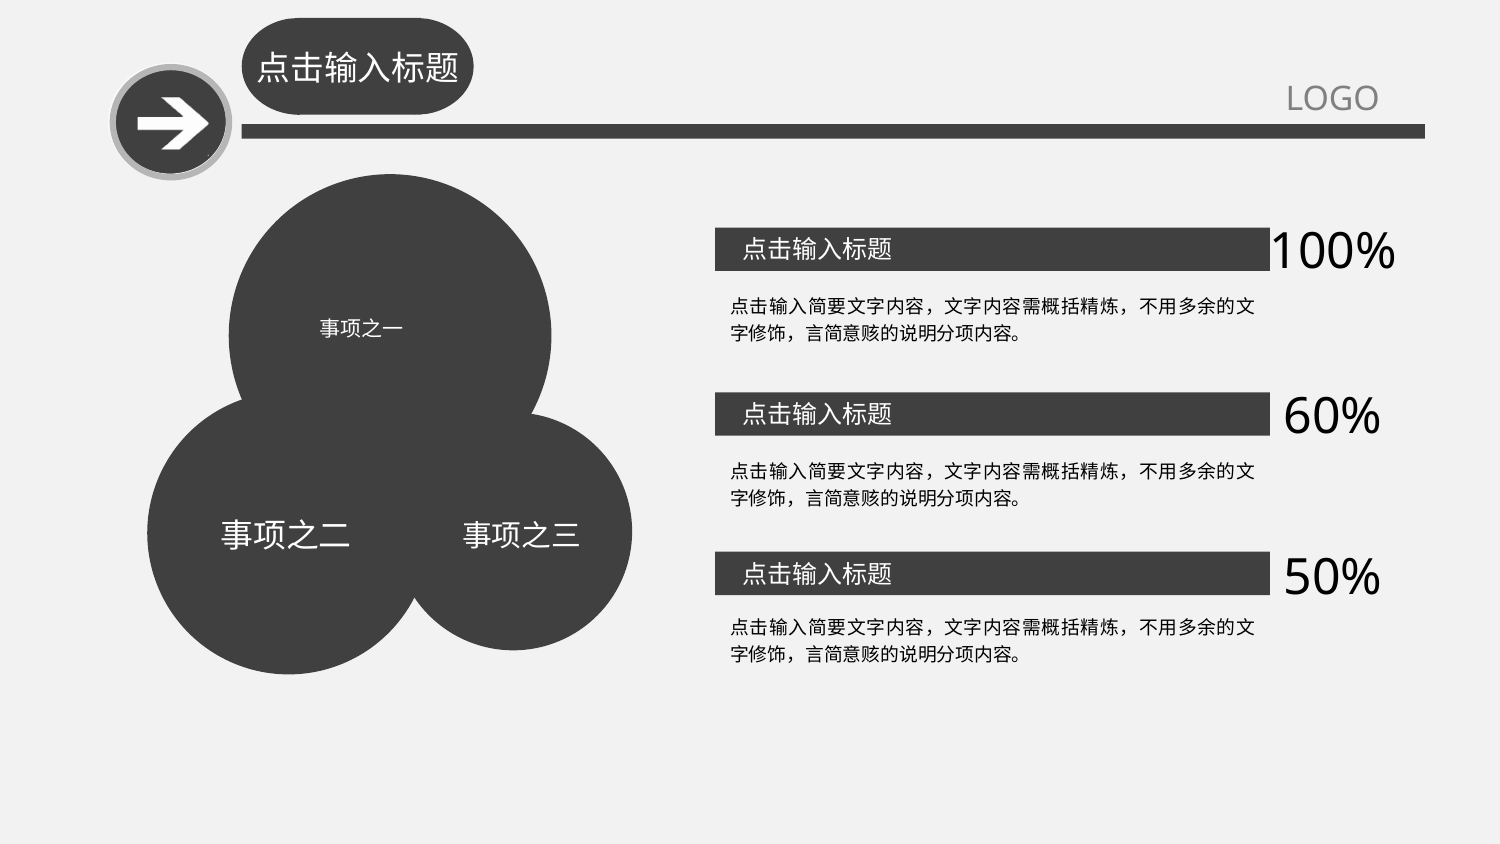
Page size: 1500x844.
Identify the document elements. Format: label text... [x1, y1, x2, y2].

text_box LOGO [1270, 69, 1404, 123]
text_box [228, 174, 552, 412]
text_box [394, 412, 633, 651]
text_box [110, 65, 229, 178]
text_box 点击输入简要文字内容，文字内容需概括精炼，不用多余的文字修饰，言简意赅的说明分项内容。 [715, 603, 1270, 673]
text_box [147, 391, 430, 675]
text_box 100% [1268, 218, 1399, 279]
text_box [715, 226, 1271, 272]
text_box 60% [1268, 383, 1399, 444]
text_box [715, 391, 1271, 437]
text_box 50% [1268, 544, 1399, 605]
text_box [241, 123, 1426, 140]
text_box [715, 550, 1271, 597]
text_box 点击输入简要文字内容，文字内容需概括精炼，不用多余的文字修饰，言简意赅的说明分项内容。 [715, 282, 1270, 352]
text_box 点击输入简要文字内容，文字内容需概括精炼，不用多余的文字修饰，言简意赅的说明分项内容。 [715, 447, 1270, 517]
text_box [241, 17, 487, 115]
